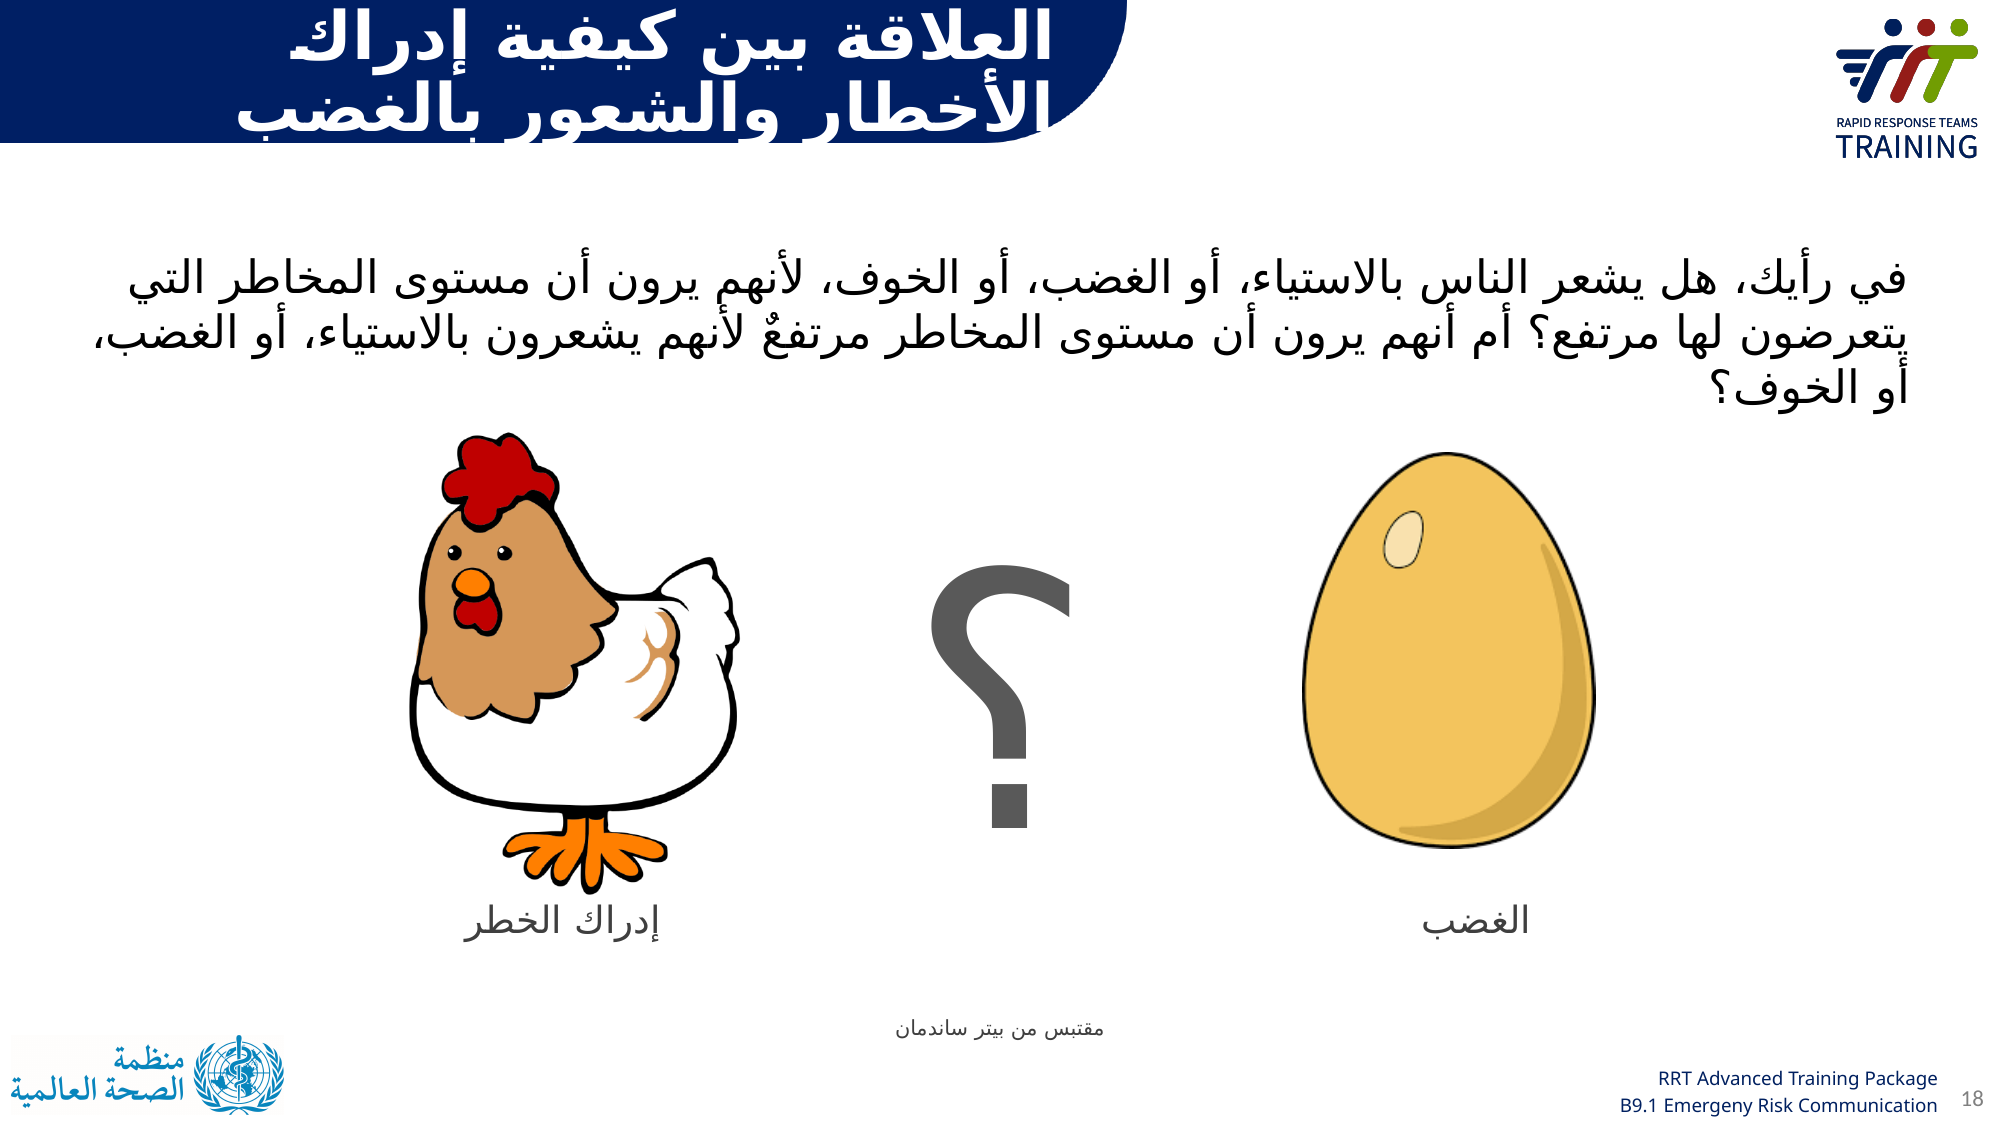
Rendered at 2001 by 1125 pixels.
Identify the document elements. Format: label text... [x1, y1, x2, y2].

picture [399, 413, 750, 910]
text_box إدراك الخطر [395, 894, 730, 950]
title العلاقة بين كيفية إدراك الأخطار والشعور بالغضب [29, 1, 1064, 147]
picture [0, 0, 1127, 143]
text_box ؟ [863, 467, 1137, 907]
text_box الغضب [1309, 893, 1644, 950]
picture [1835, 19, 1978, 167]
picture [1302, 451, 1596, 850]
text_box مقتبس من بيتر ساندمان [758, 1012, 1242, 1048]
picture [11, 1035, 284, 1115]
picture [241, 1050, 247, 1059]
text_box في رأيك، هل يشعر الناس بالاستياء، أو الغضب، أو الخوف، لأنهم يرون أن مستوى المخاطر التي يتعرضون لها مرتفع؟ أم أنهم يرون أن مستوى المخاطر مرتفعٌ لأنهم يشعرون بالاستياء، أو الغضب، أو الخوف؟ [82, 240, 1918, 420]
